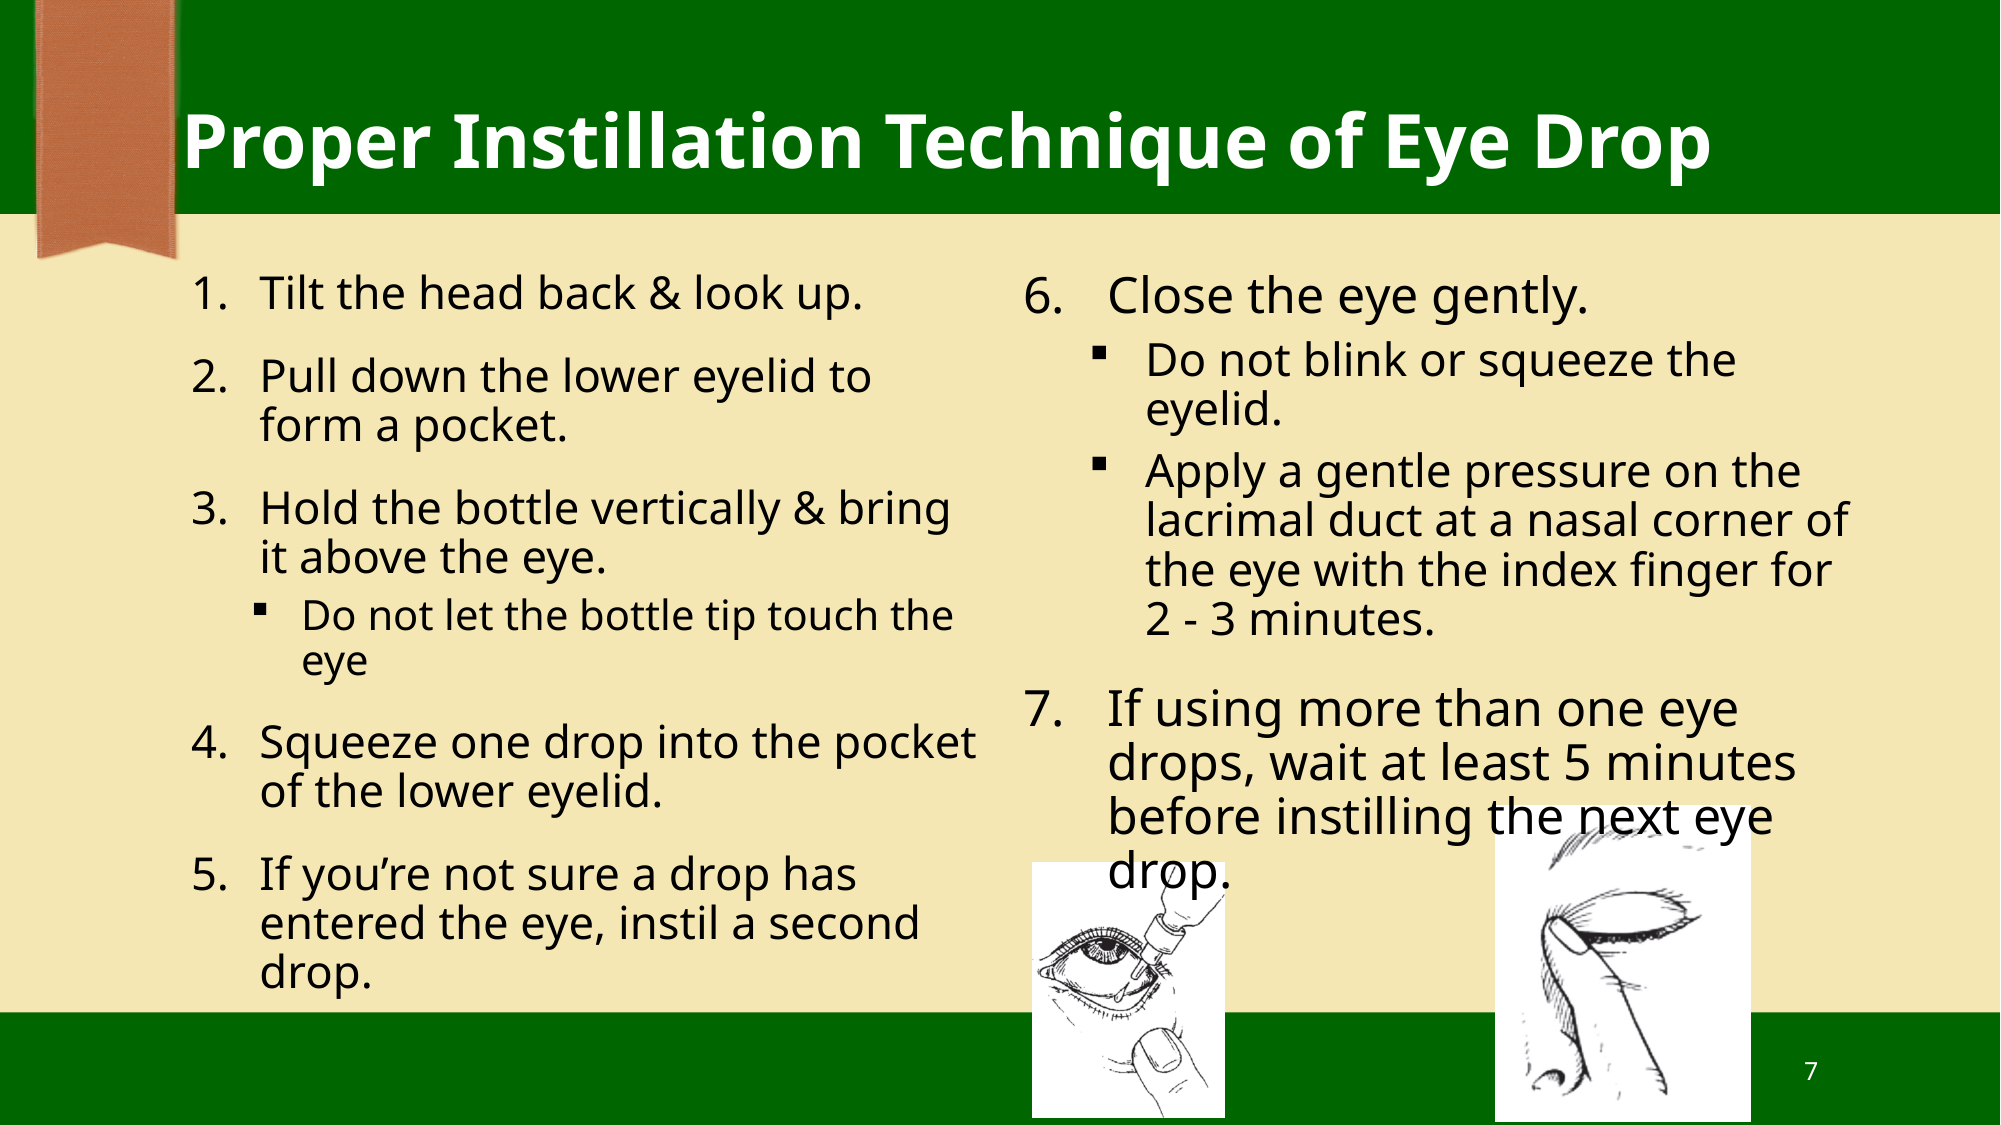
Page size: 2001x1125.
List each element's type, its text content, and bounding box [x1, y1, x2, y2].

title Proper Instillation Technique of Eye Drop [181, 12, 1819, 193]
list Close the eye gently. Do not blink or squeeze the eyelid. Apply a gentle pressure on the lacrimal duct at a nasal corner of the eye with the index finger for 2 - 3 minutes. If using more than one eye drops, wait at least 5 minutes before instilling the next eye drop. [1012, 262, 1855, 1013]
slide_number 7 [1754, 1042, 1819, 1103]
list Tilt the head back & look up. Pull down the lower eyelid to form a pocket. Hold the bottle vertically & bring it above the eye. Do not let the bottle tip touch the eye Squeeze one drop into the pocket of the lower eyelid. If you’re not sure a drop has entered the eye, instil a second drop. [181, 262, 988, 1013]
picture [1495, 805, 1751, 1122]
picture [1031, 862, 1225, 1118]
